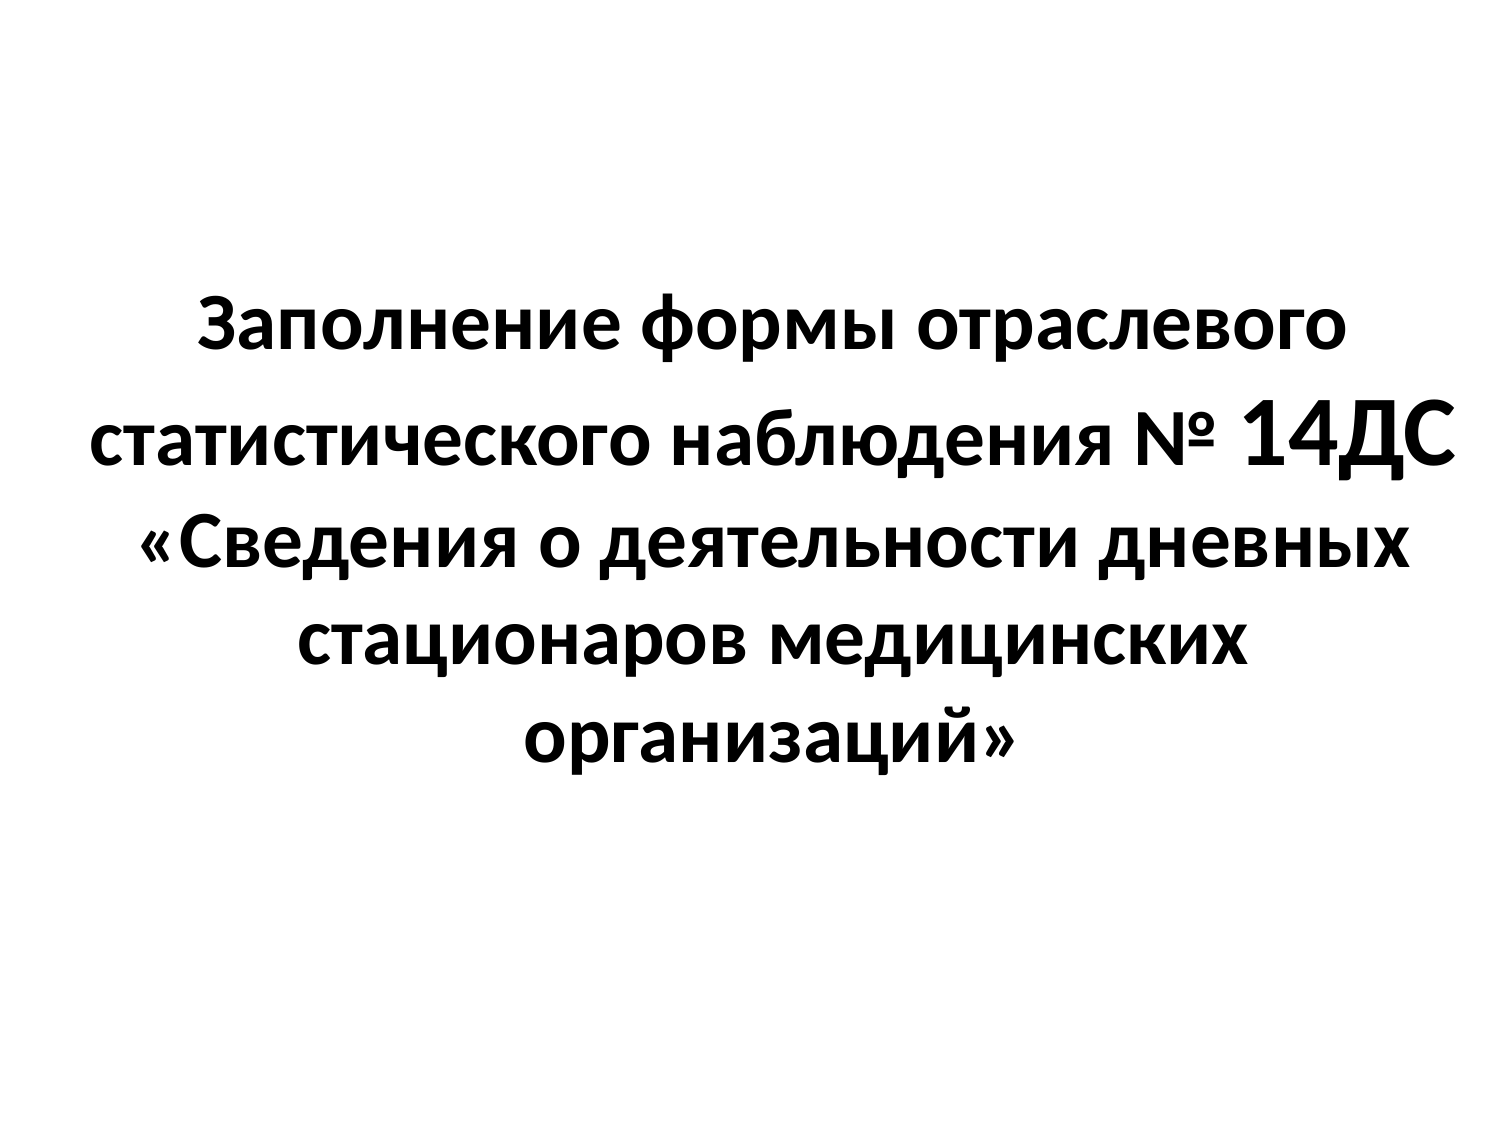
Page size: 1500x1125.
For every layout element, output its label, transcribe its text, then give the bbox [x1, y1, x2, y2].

title Заполнение формы отраслевого статистического наблюдения № 14ДС «Сведения о деятельности дневных стационаров медицинских организаций» [64, 58, 1483, 988]
